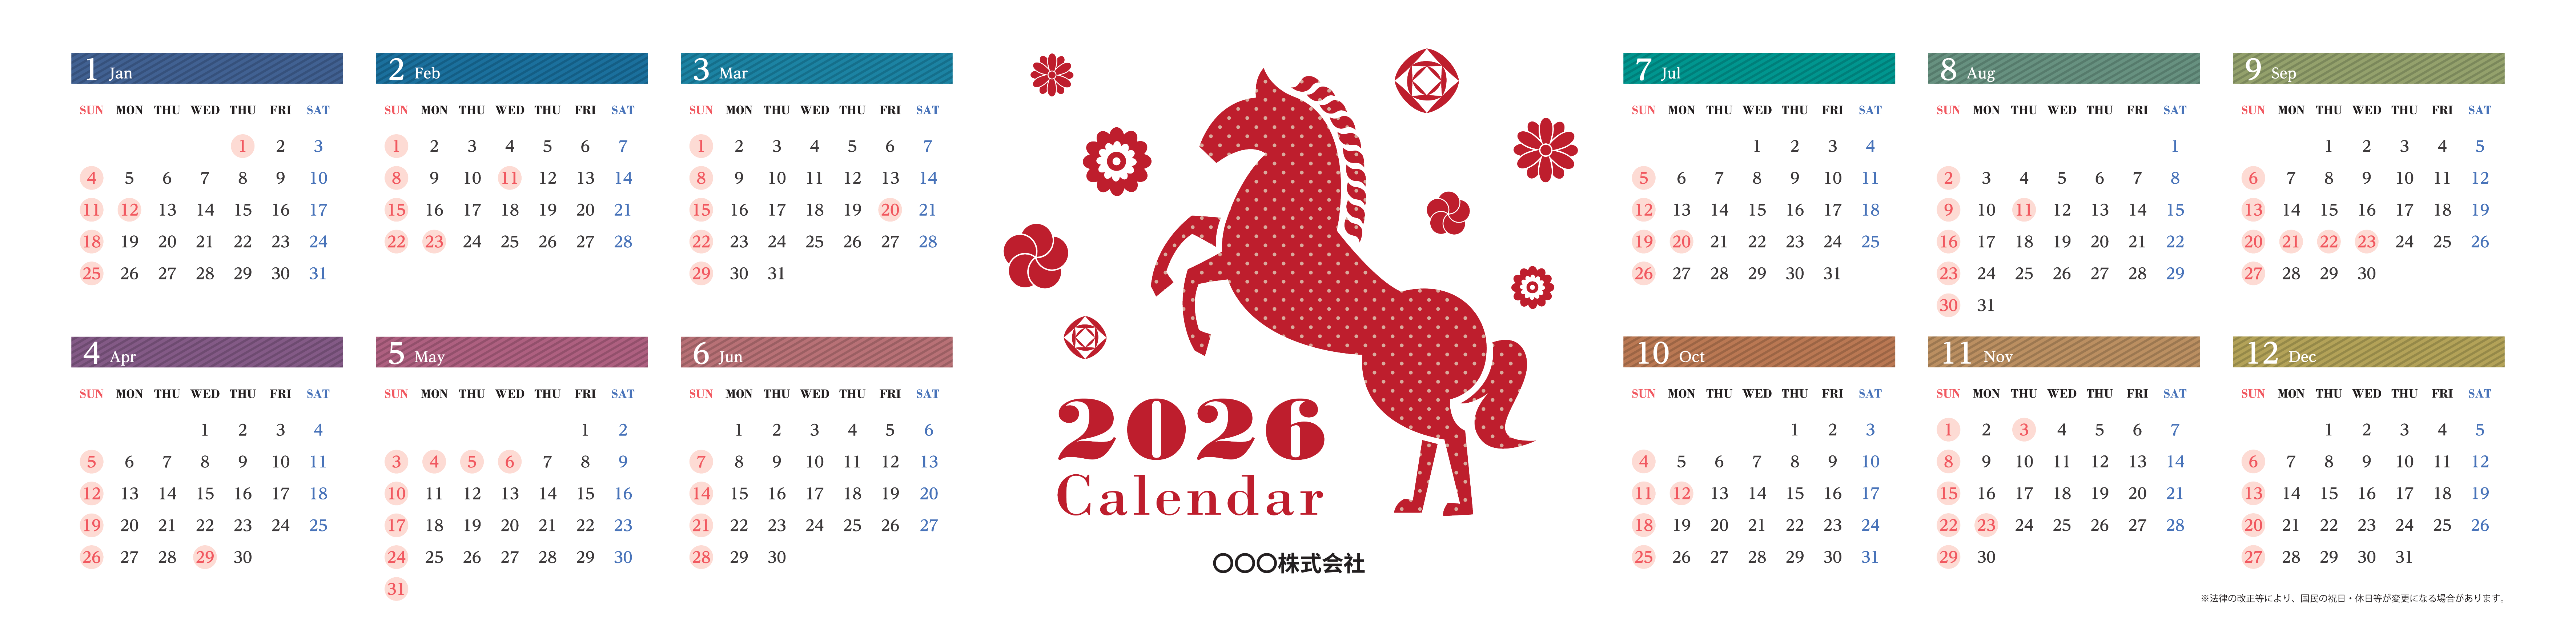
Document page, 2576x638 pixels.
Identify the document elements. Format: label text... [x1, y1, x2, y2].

picture [1623, 53, 2505, 569]
picture [2202, 593, 2503, 603]
text_box 〇〇〇株式会社 [1211, 548, 1369, 576]
picture [1003, 48, 1578, 516]
picture [71, 53, 953, 601]
